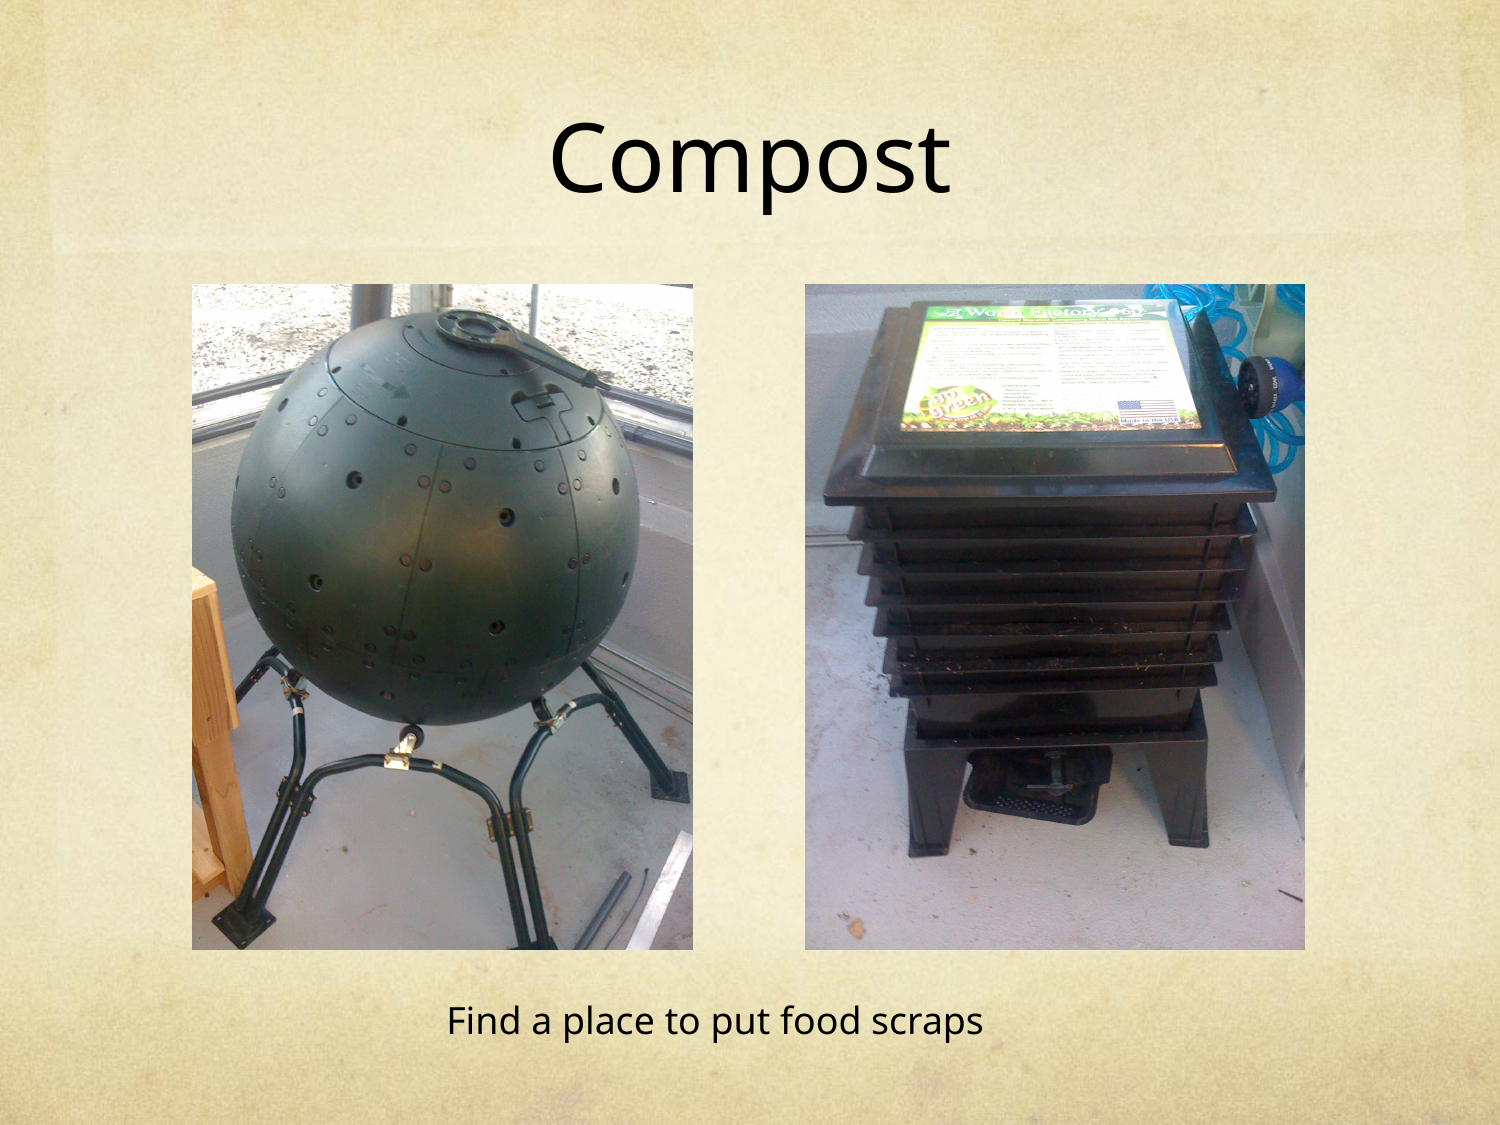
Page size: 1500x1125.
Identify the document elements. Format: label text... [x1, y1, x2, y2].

picture [0, 0, 1500, 1125]
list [761, 284, 1348, 951]
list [149, 284, 736, 951]
text_box Find a place to put food scraps [431, 990, 1000, 1050]
title Compost [150, 82, 1350, 225]
